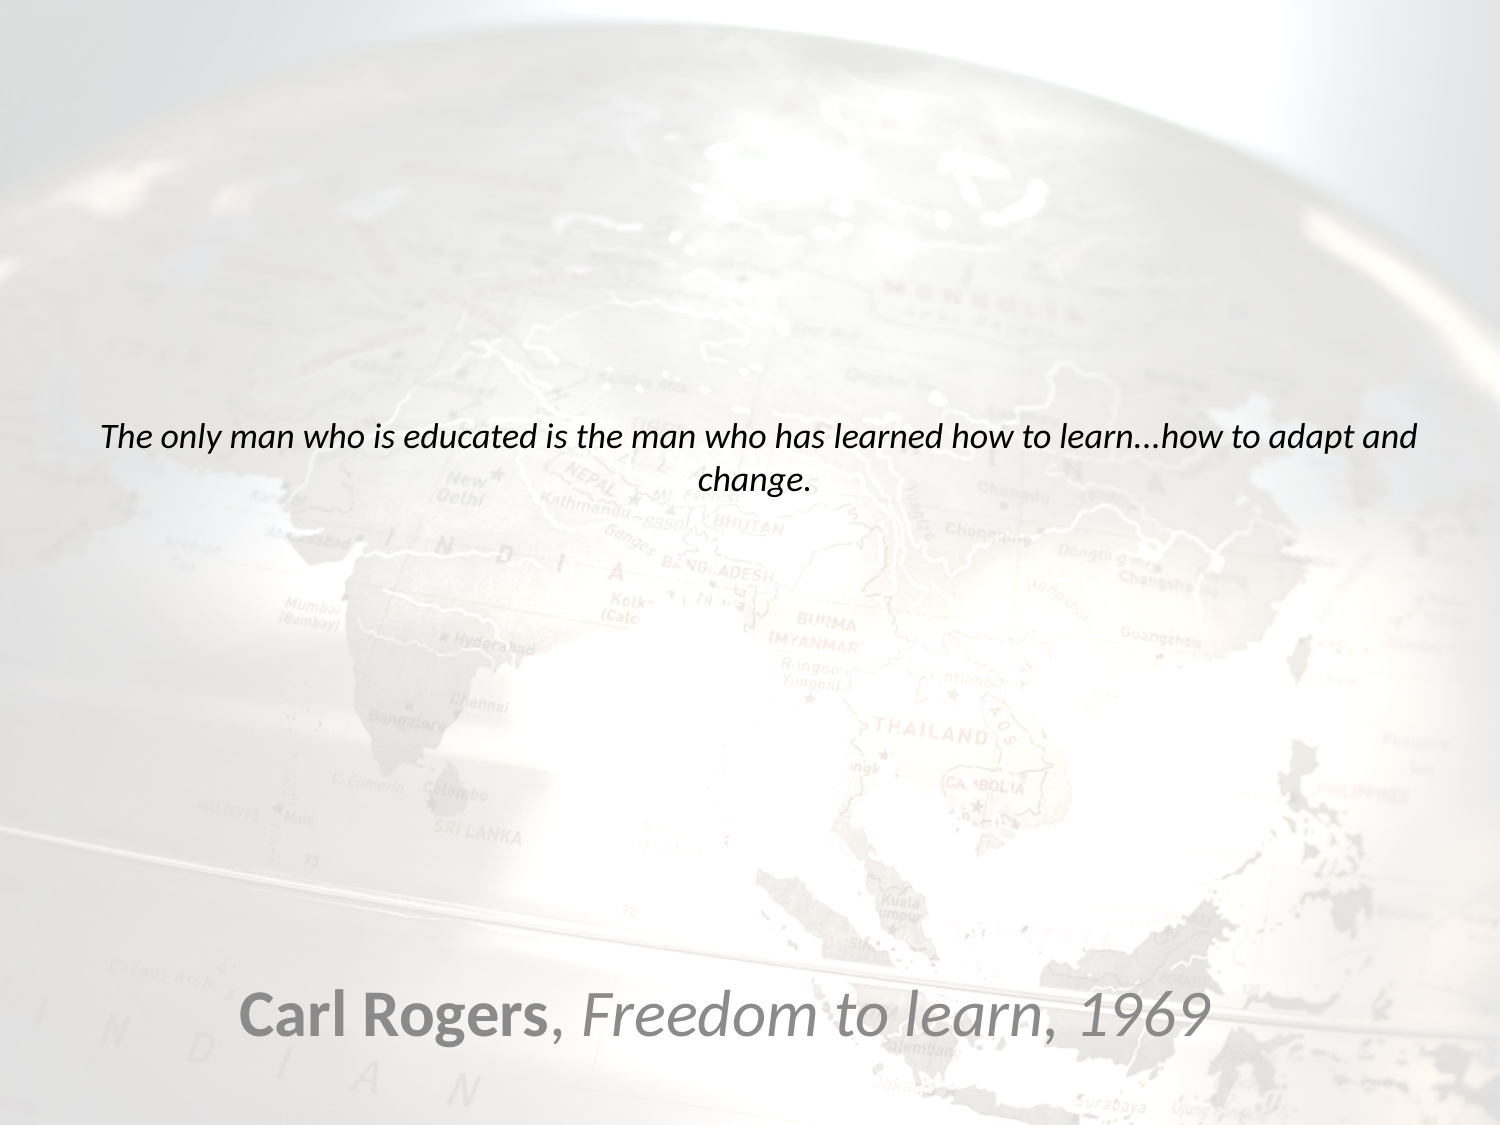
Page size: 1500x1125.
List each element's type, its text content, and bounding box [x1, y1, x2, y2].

title The only man who is educated is the man who has learned how to learn...how to adapt and change. [71, 404, 1447, 593]
subtitle Carl Rogers, Freedom to learn, 1969 [87, 962, 1363, 1075]
